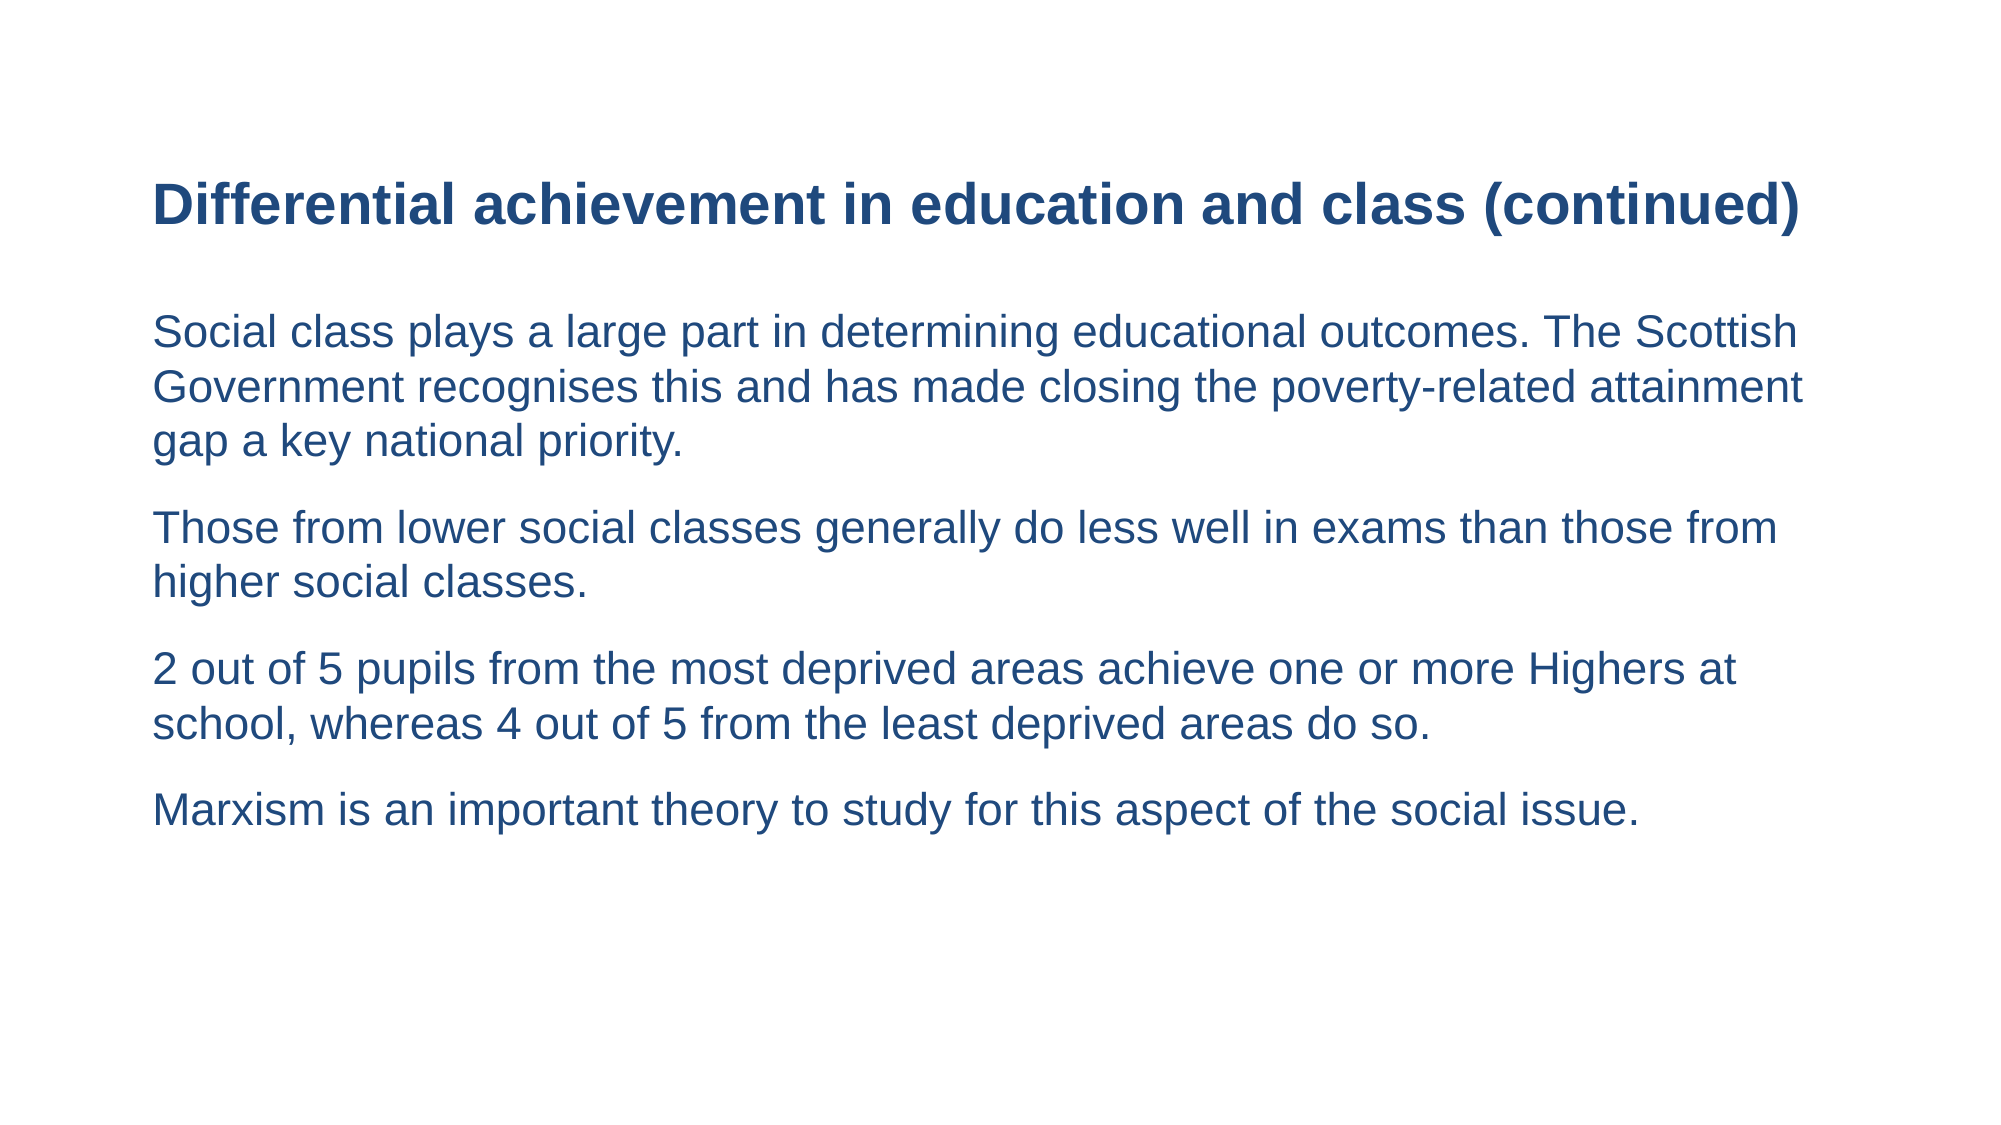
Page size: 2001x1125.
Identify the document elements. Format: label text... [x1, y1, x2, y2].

list Social class plays a large part in determining educational outcomes. The Scottish Government recognises this and has made closing the poverty-related attainment gap a key national priority. Those from lower social classes generally do less well in exams than those from higher social classes. 2 out of 5 pupils from the most deprived areas achieve one or more Highers at school, whereas 4 out of 5 from the least deprived areas do so. Marxism is an important theory to study for this aspect of the social issue. [137, 315, 1863, 1008]
title Differential achievement in education and class (continued) [137, 97, 1863, 315]
